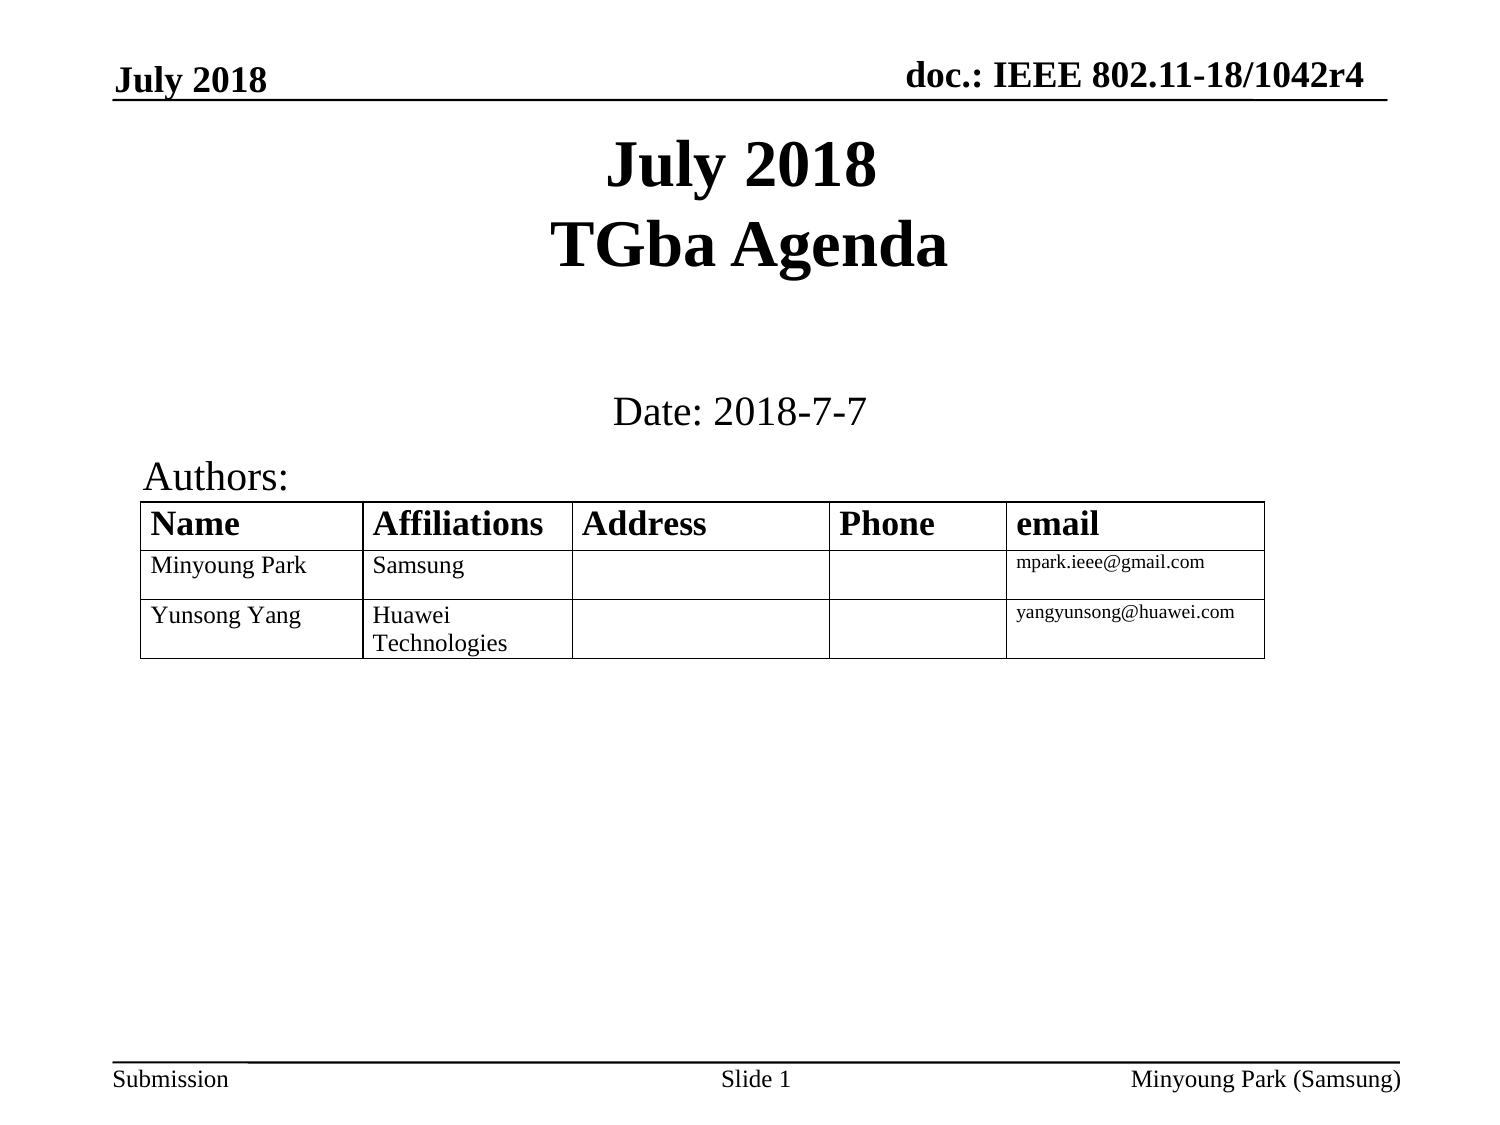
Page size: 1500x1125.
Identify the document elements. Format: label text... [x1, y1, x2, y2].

text_box Authors: [127, 441, 366, 500]
footer Minyoung Park (Samsung) [949, 1061, 1402, 1093]
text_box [127, 501, 1290, 928]
text_box Date: 2018-7-7 [102, 376, 1378, 442]
title July 2018 TGba Agenda [112, 112, 1388, 288]
slide_number Slide 1 [712, 1061, 800, 1093]
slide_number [114, 54, 335, 101]
